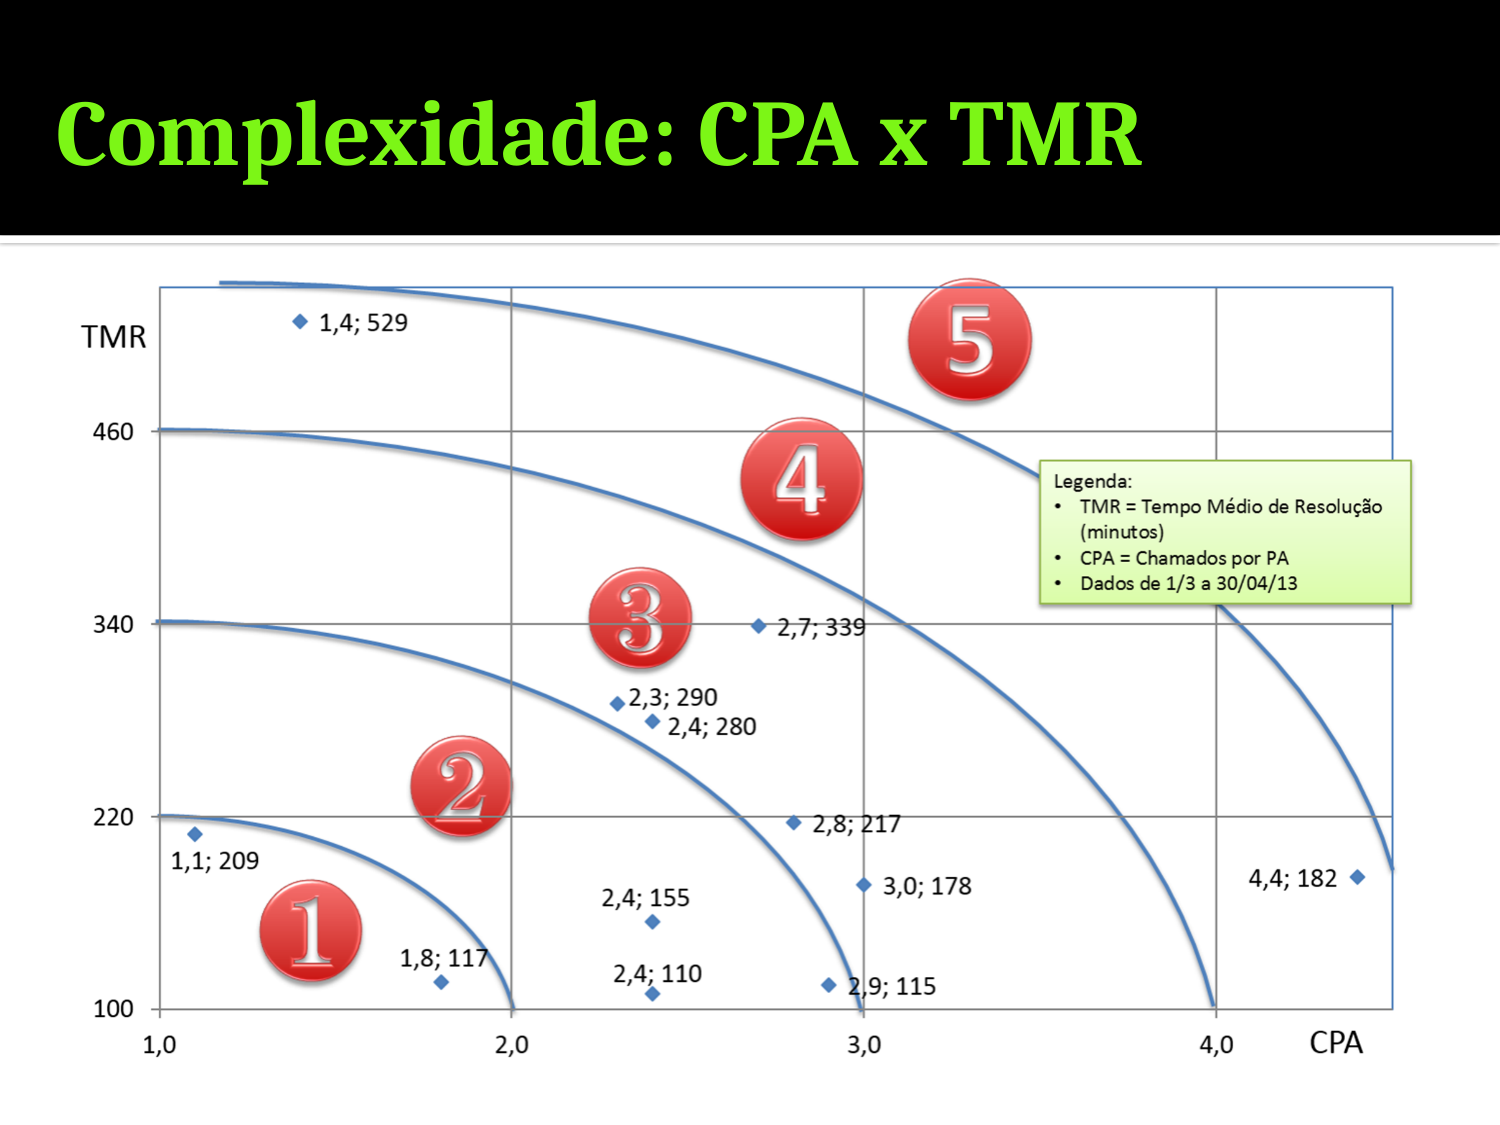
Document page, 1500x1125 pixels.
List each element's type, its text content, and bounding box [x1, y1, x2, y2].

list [76, 267, 1423, 1094]
title Complexidade: CPA x TMR [41, 25, 1459, 231]
